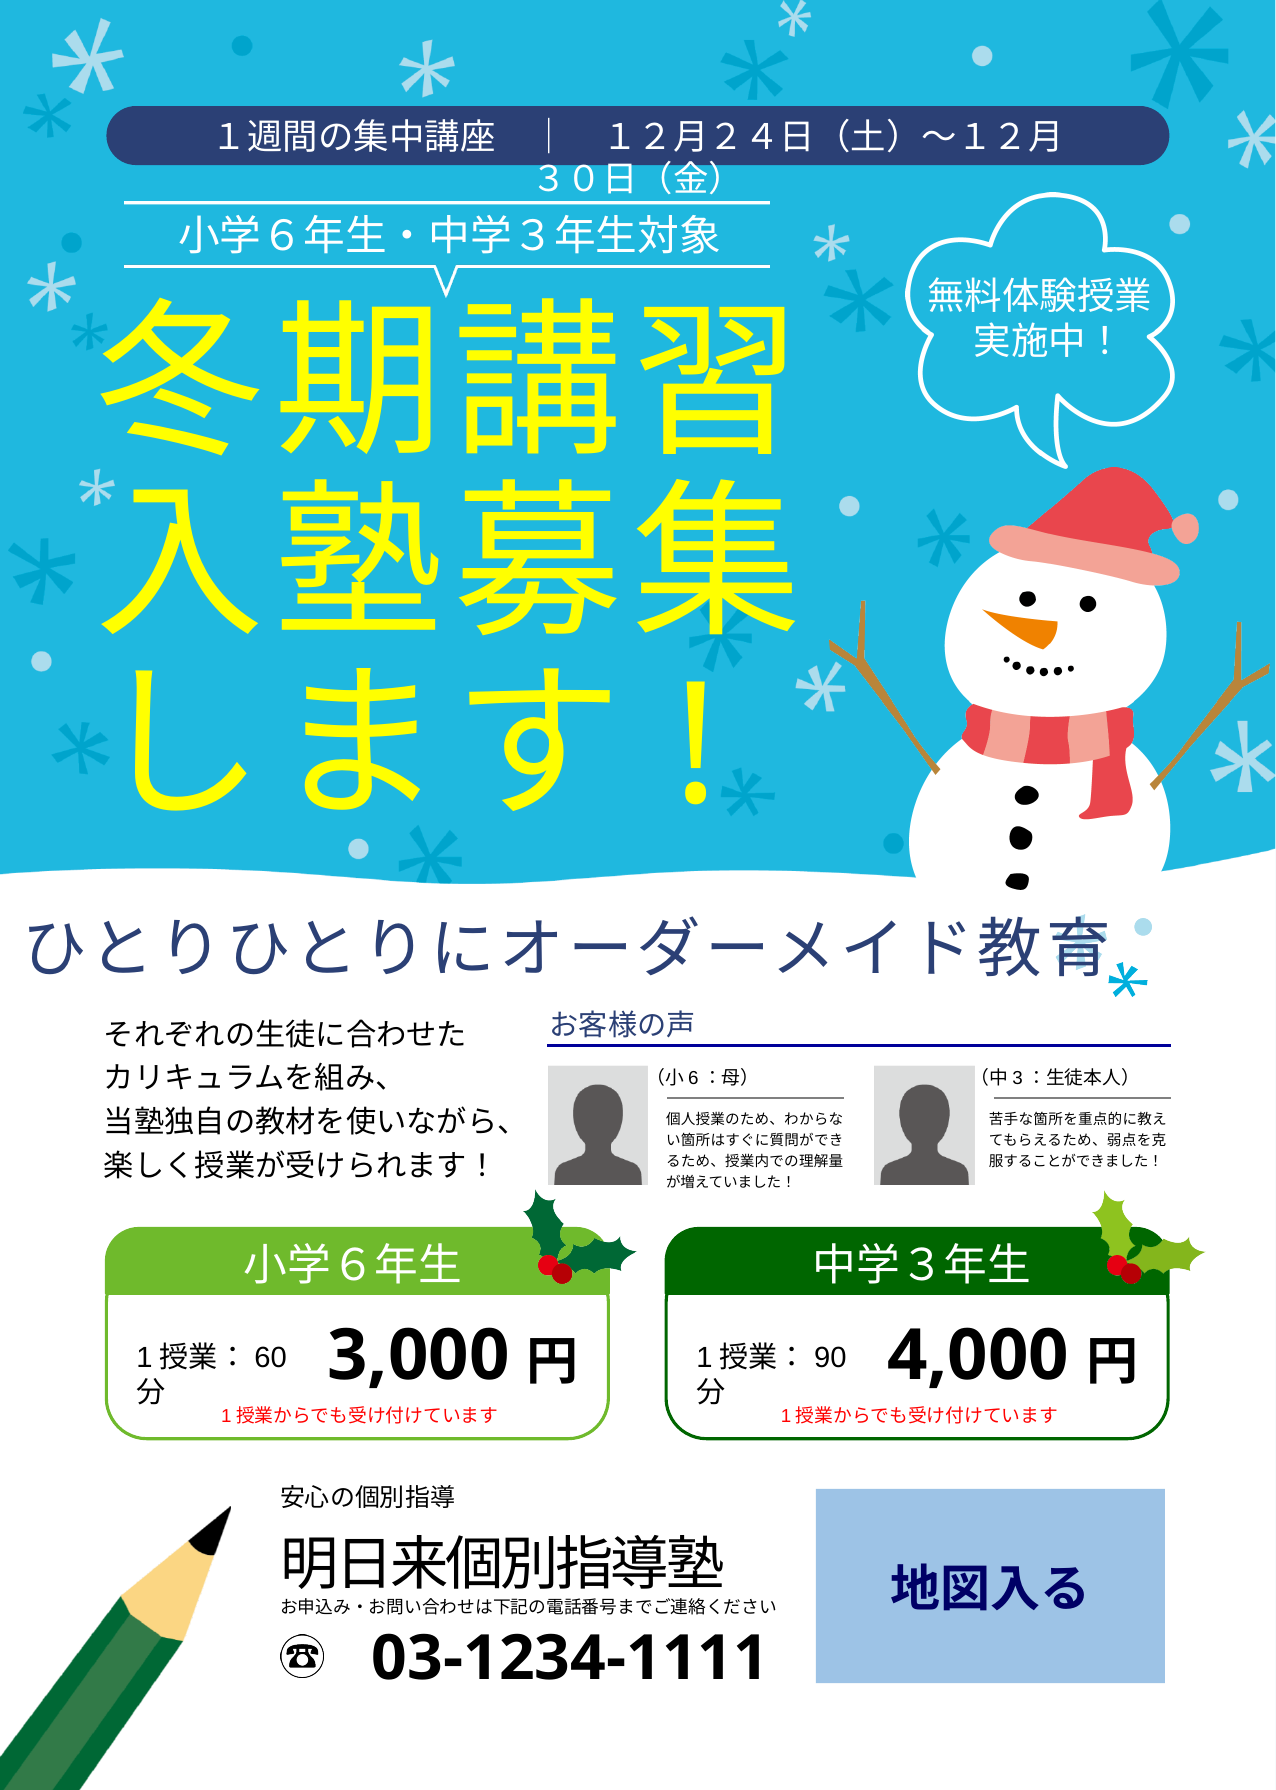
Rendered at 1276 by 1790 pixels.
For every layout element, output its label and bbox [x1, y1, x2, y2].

text_box [106, 105, 1170, 166]
text_box [547, 1006, 1171, 1046]
text_box [665, 1065, 845, 1189]
picture [0, 0, 1276, 1790]
text_box [136, 1228, 593, 1427]
text_box [905, 192, 1175, 469]
text_box [666, 1190, 1206, 1439]
text_box [988, 1065, 1171, 1168]
text_box [106, 1189, 637, 1439]
text_box [696, 1228, 1153, 1427]
text_box [124, 201, 770, 298]
picture [1264, 343, 1276, 357]
